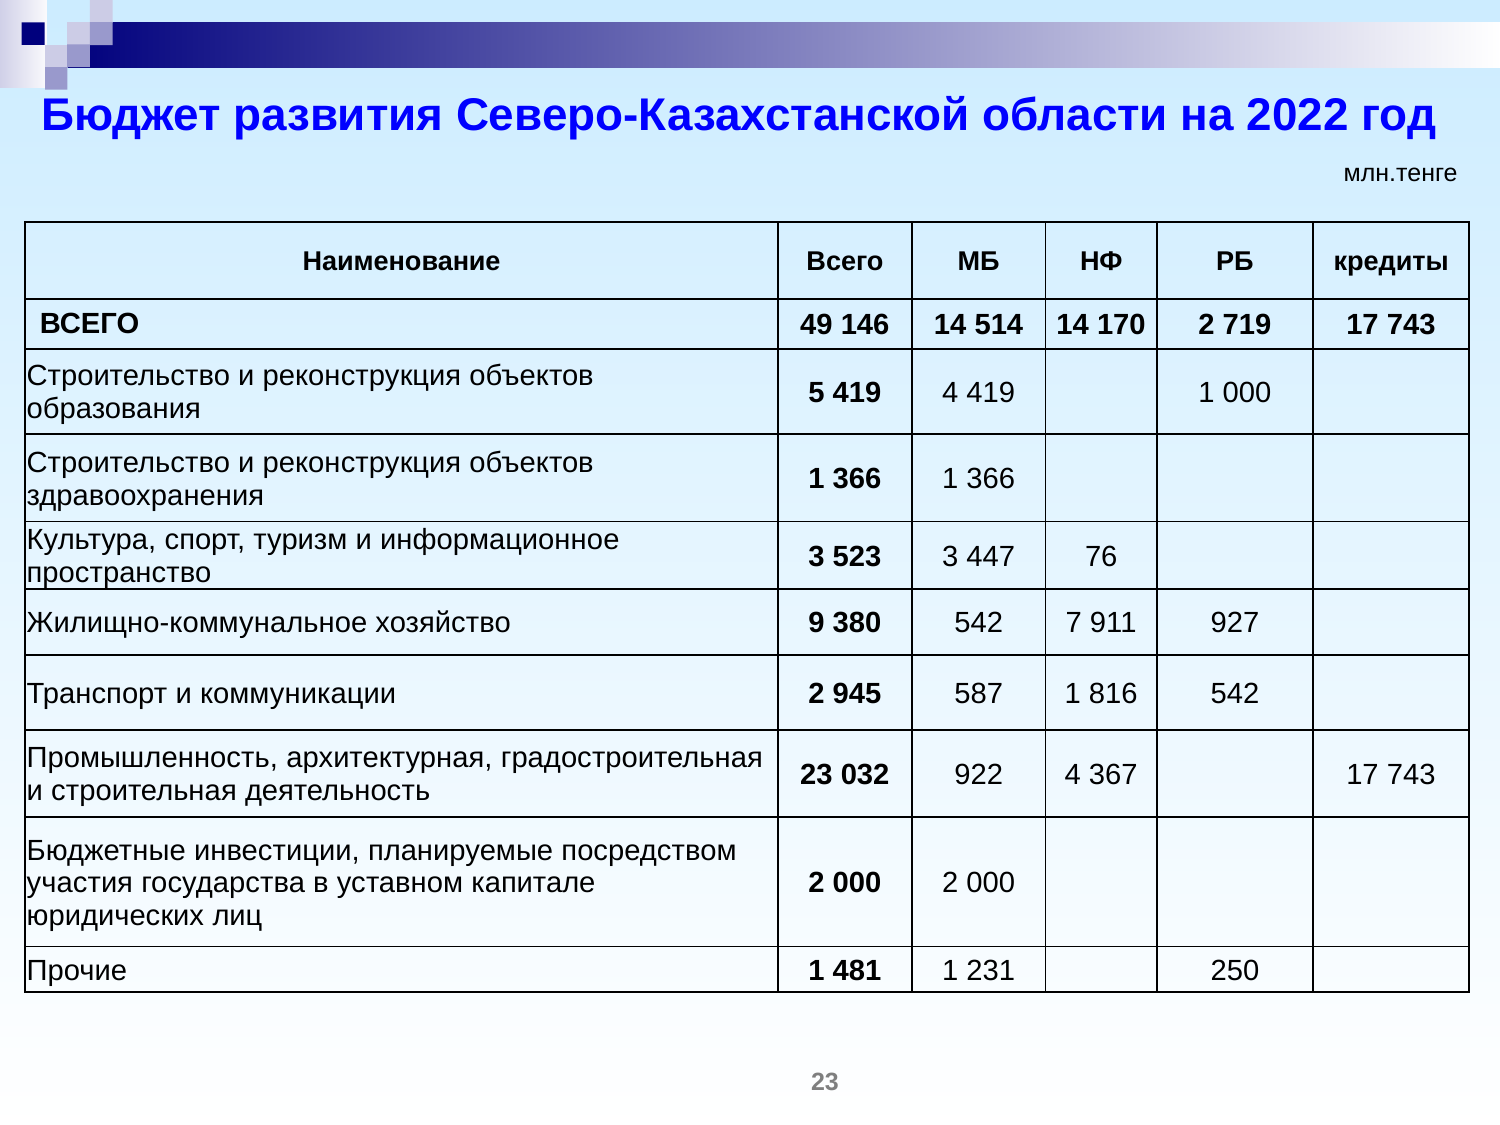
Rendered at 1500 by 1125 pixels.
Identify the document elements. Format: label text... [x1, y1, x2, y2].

table_cell [1314, 435, 1468, 521]
table_cell [1314, 656, 1468, 729]
table_cell 2 719 [1158, 300, 1312, 348]
table_cell Промышленность, архитектурная, градостроительная и строительная деятельность [26, 731, 777, 816]
table_cell Жилищно-коммунальное хозяйство [26, 590, 777, 654]
table_cell 542 [1158, 656, 1312, 729]
table_cell 542 [913, 590, 1045, 654]
table_cell 2 000 [913, 818, 1045, 946]
table_cell 1 366 [779, 435, 911, 521]
table_cell 1 816 [1046, 656, 1156, 729]
table_cell Строительство и реконструкция объектов образования [26, 350, 777, 433]
table_cell [1158, 731, 1312, 816]
table_cell [1314, 818, 1468, 946]
title Бюджет развития Северо-Казахстанской области на 2022 год [6, 68, 1473, 157]
table_cell 17 743 [1314, 300, 1468, 348]
table_cell 23 032 [779, 731, 911, 816]
table_cell 7 911 [1046, 590, 1156, 654]
table_cell Бюджетные инвестиции, планируемые посредством участия государства в уставном капитале юридических лиц [26, 818, 777, 946]
table_cell [1314, 947, 1468, 991]
table_cell [1046, 818, 1156, 946]
table_cell 3 447 [913, 522, 1045, 588]
table_cell [1046, 350, 1156, 433]
table_cell 2 000 [779, 818, 911, 946]
text_box 23 [674, 1062, 975, 1099]
table_header Наименование [26, 223, 777, 298]
table_cell Прочие [26, 947, 777, 991]
table_cell 3 523 [779, 522, 911, 588]
table_cell Транспорт и коммуникации [26, 656, 777, 729]
table_cell 1 366 [913, 435, 1045, 521]
table_cell 2 945 [779, 656, 911, 729]
table_cell 14 170 [1046, 300, 1156, 348]
table_cell 1 231 [913, 947, 1045, 991]
table_header МБ [913, 223, 1045, 298]
table_cell 1 000 [1158, 350, 1312, 433]
table_cell [1046, 435, 1156, 521]
table_cell [1158, 522, 1312, 588]
table_cell 4 367 [1046, 731, 1156, 816]
table_cell 250 [1158, 947, 1312, 991]
table_header Всего [779, 223, 911, 298]
table_cell 922 [913, 731, 1045, 816]
table_header кредиты [1314, 223, 1468, 298]
table_cell [1158, 818, 1312, 946]
table_cell 17 743 [1314, 731, 1468, 816]
table_cell 1 481 [779, 947, 911, 991]
table_cell [1046, 947, 1156, 991]
table_cell 76 [1046, 522, 1156, 588]
table_header НФ [1046, 223, 1156, 298]
table_cell ВСЕГО [26, 300, 777, 348]
table_cell 49 146 [779, 300, 911, 348]
table_cell 587 [913, 656, 1045, 729]
table_cell 5 419 [779, 350, 911, 433]
table_cell [1314, 350, 1468, 433]
table_cell 9 380 [779, 590, 911, 654]
table_cell Культура, спорт, туризм и информационное пространство [26, 522, 777, 588]
text_box [1237, 86, 1444, 139]
table_cell Строительство и реконструкция объектов здравоохранения [26, 435, 777, 521]
table_cell 927 [1158, 590, 1312, 654]
text_box млн.тенге [1265, 153, 1473, 190]
table_cell [1314, 590, 1468, 654]
table_cell 14 514 [913, 300, 1045, 348]
table_cell [1314, 522, 1468, 588]
table_header РБ [1158, 223, 1312, 298]
table_cell [1158, 435, 1312, 521]
table_cell 4 419 [913, 350, 1045, 433]
